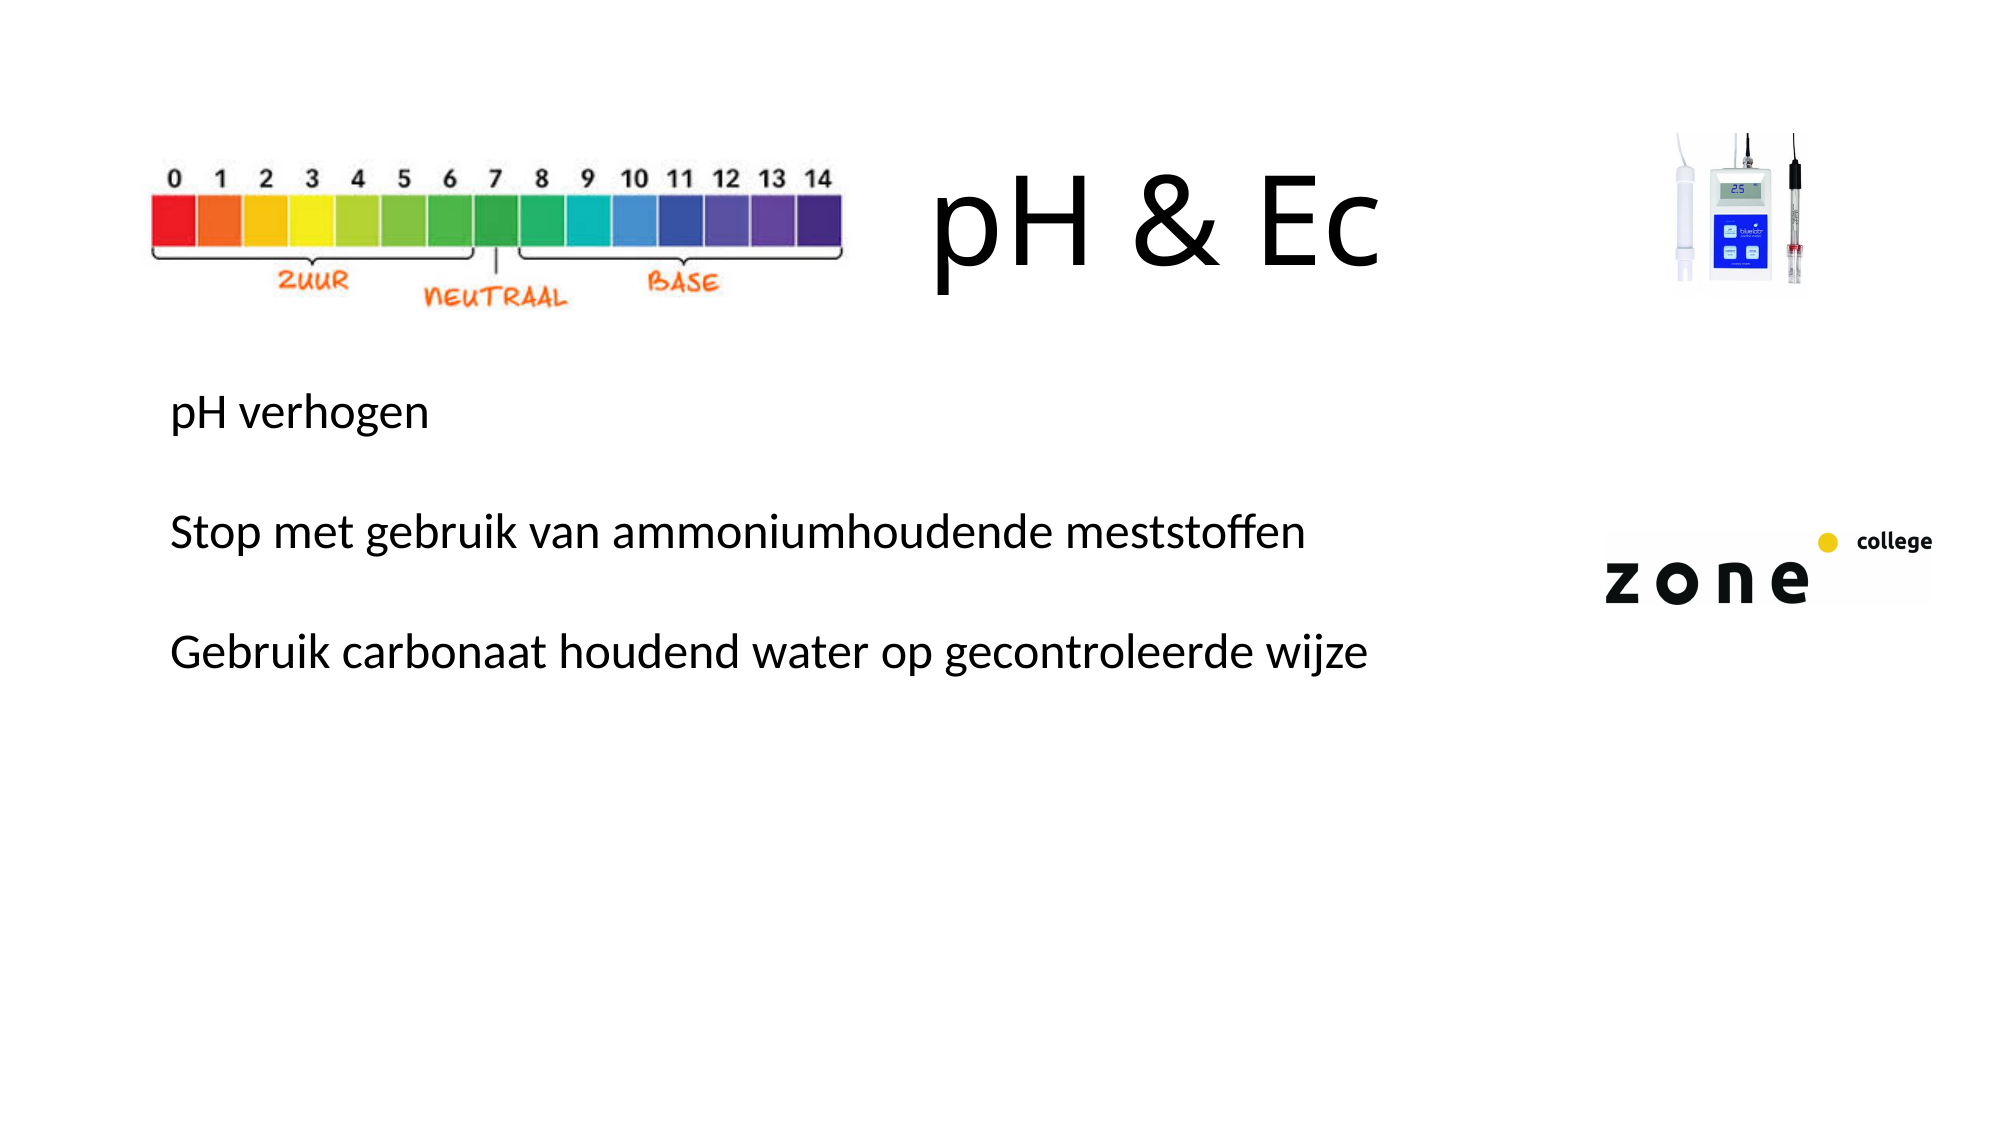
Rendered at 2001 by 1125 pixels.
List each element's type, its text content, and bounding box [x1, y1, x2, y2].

picture [1654, 133, 1821, 299]
text_box pH verhogen Stop met gebruik van ammoniumhoudende meststoffen Gebruik carbonaat houdend water op gecontroleerde wijze [155, 371, 1431, 687]
picture [136, 147, 860, 318]
text_box pH & Ec [912, 133, 1399, 298]
picture [1606, 531, 1932, 605]
